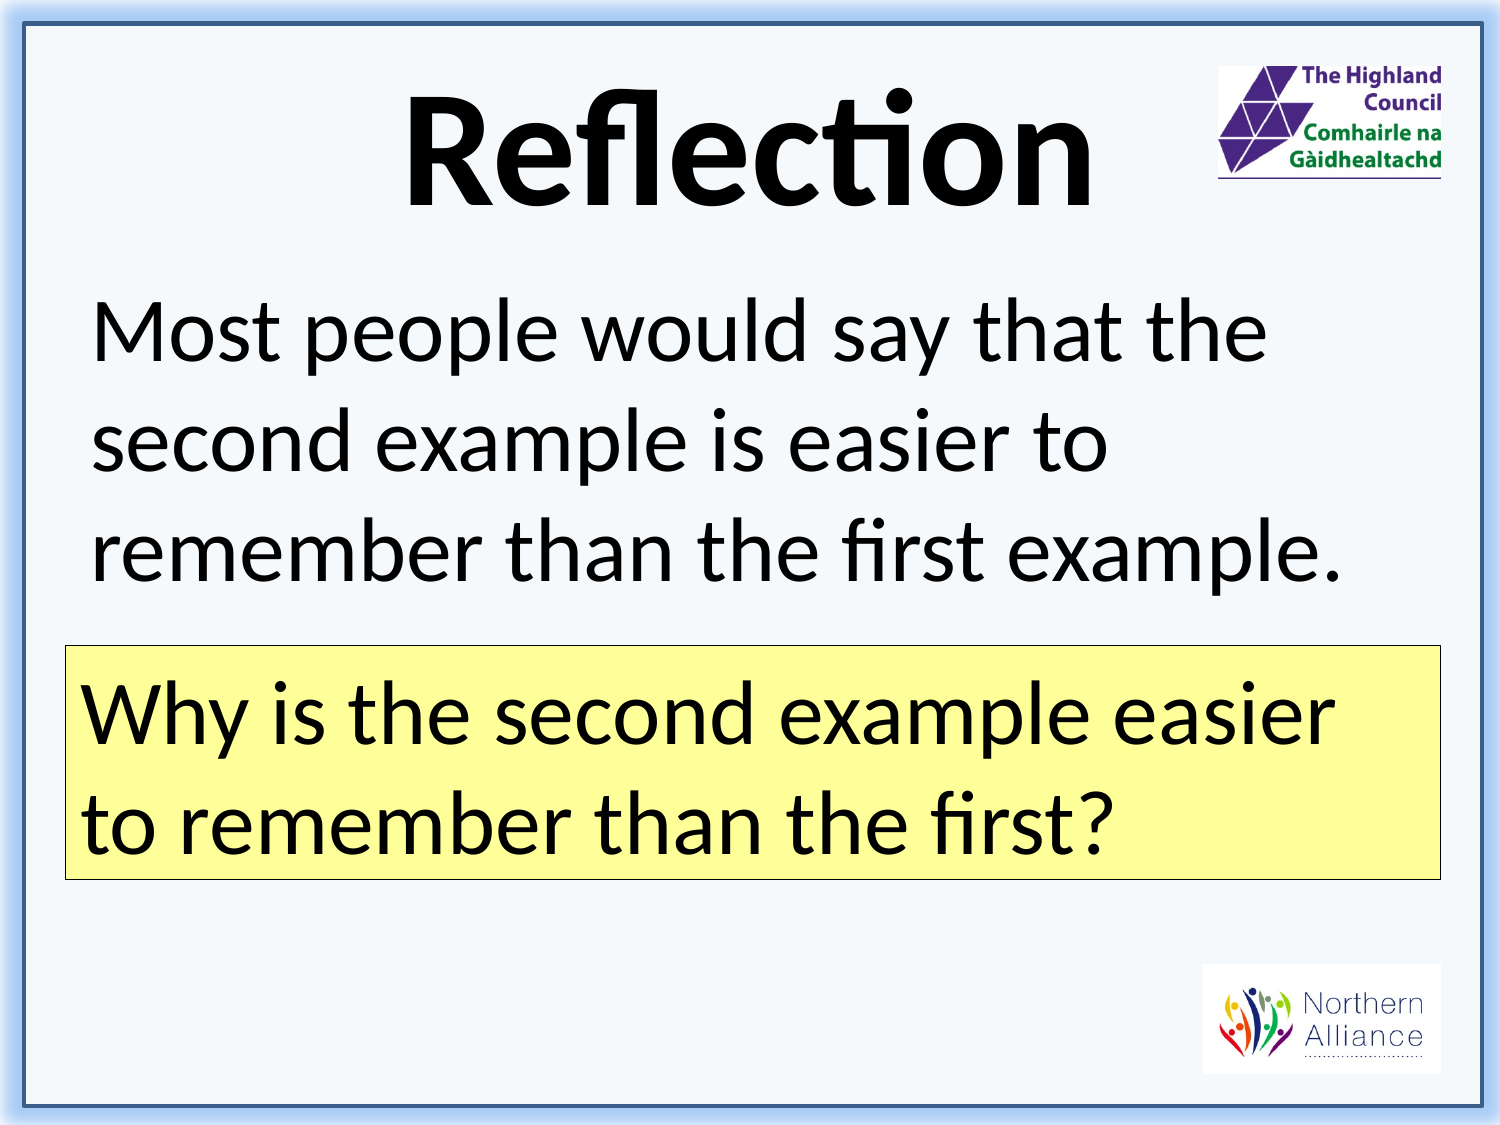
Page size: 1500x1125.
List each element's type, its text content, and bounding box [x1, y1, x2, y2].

picture [1203, 963, 1441, 1075]
list Most people would say that the second example is easier to remember than the first example. [75, 262, 1425, 634]
title Reflection [75, 45, 1425, 233]
text_box [22, 21, 1484, 1108]
picture [1218, 66, 1441, 179]
text_box Why is the second example easier to remember than the first? [65, 645, 1441, 880]
